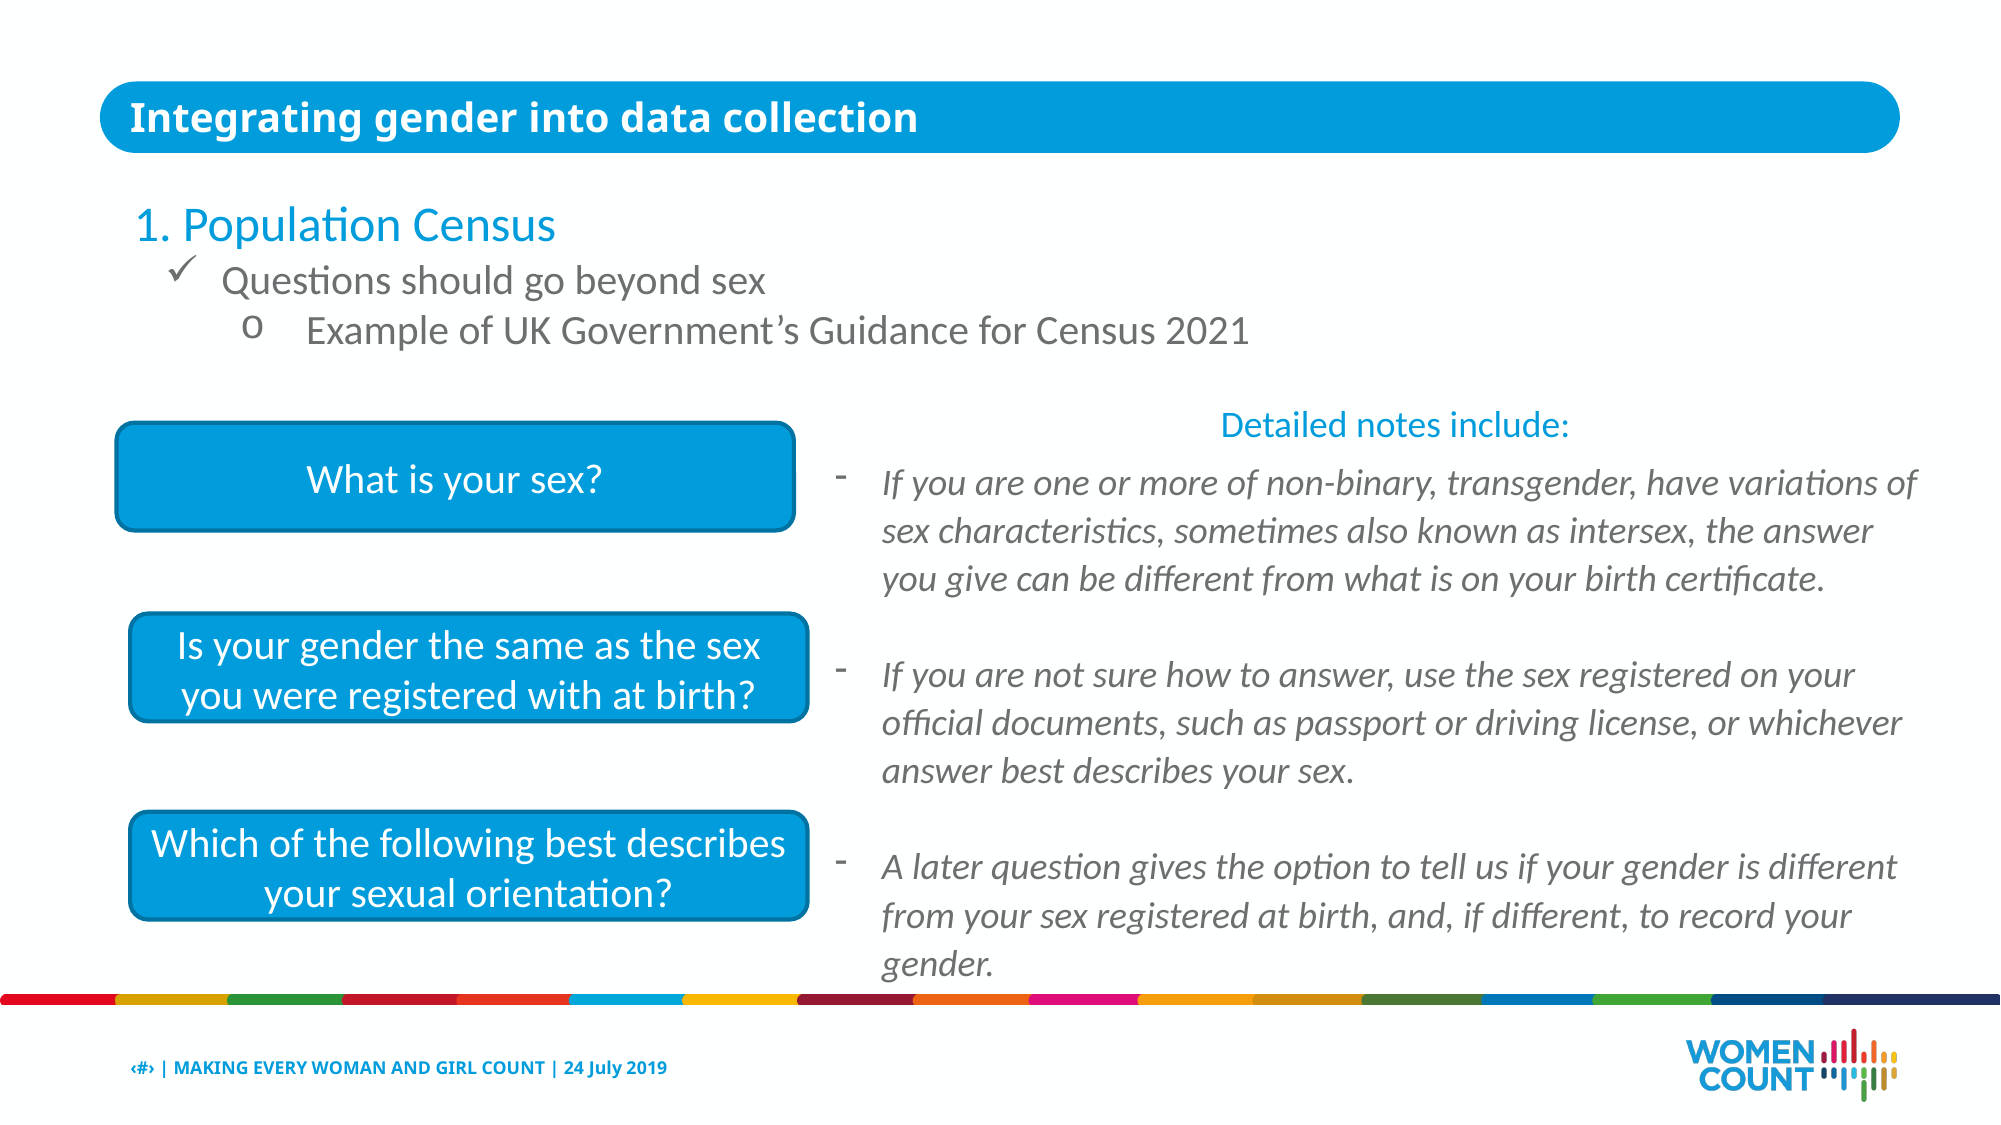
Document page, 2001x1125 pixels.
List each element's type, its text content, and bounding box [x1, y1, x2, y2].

text_box Which of the following best describes your sexual orientation? [128, 809, 810, 922]
text_box What is your sex? [114, 420, 797, 533]
text_box Questions should go beyond sex Example of UK Government’s Guidance for Census 2021 [75, 245, 1859, 361]
list Integrating gender into data collection [130, 92, 1872, 142]
text_box Is your gender the same as the sex you were registered with at birth? [128, 611, 810, 724]
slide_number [130, 1056, 1198, 1078]
text_box If you are one or more of non-binary, transgender, have variations of sex characteristics, sometimes also known as intersex, the answer you give can be different from what is on your birth certificate. If you are not sure how to answer, use the sex registered on your official documents, such as passport or driving license, or whichever answer best describes your sex. A later question gives the option to tell us if your gender is different from your sex registered at birth, and, if different, to record your gender. [820, 447, 1952, 992]
text_box 1. Population Census [119, 184, 583, 245]
text_box Detailed notes include: [1206, 392, 1939, 452]
